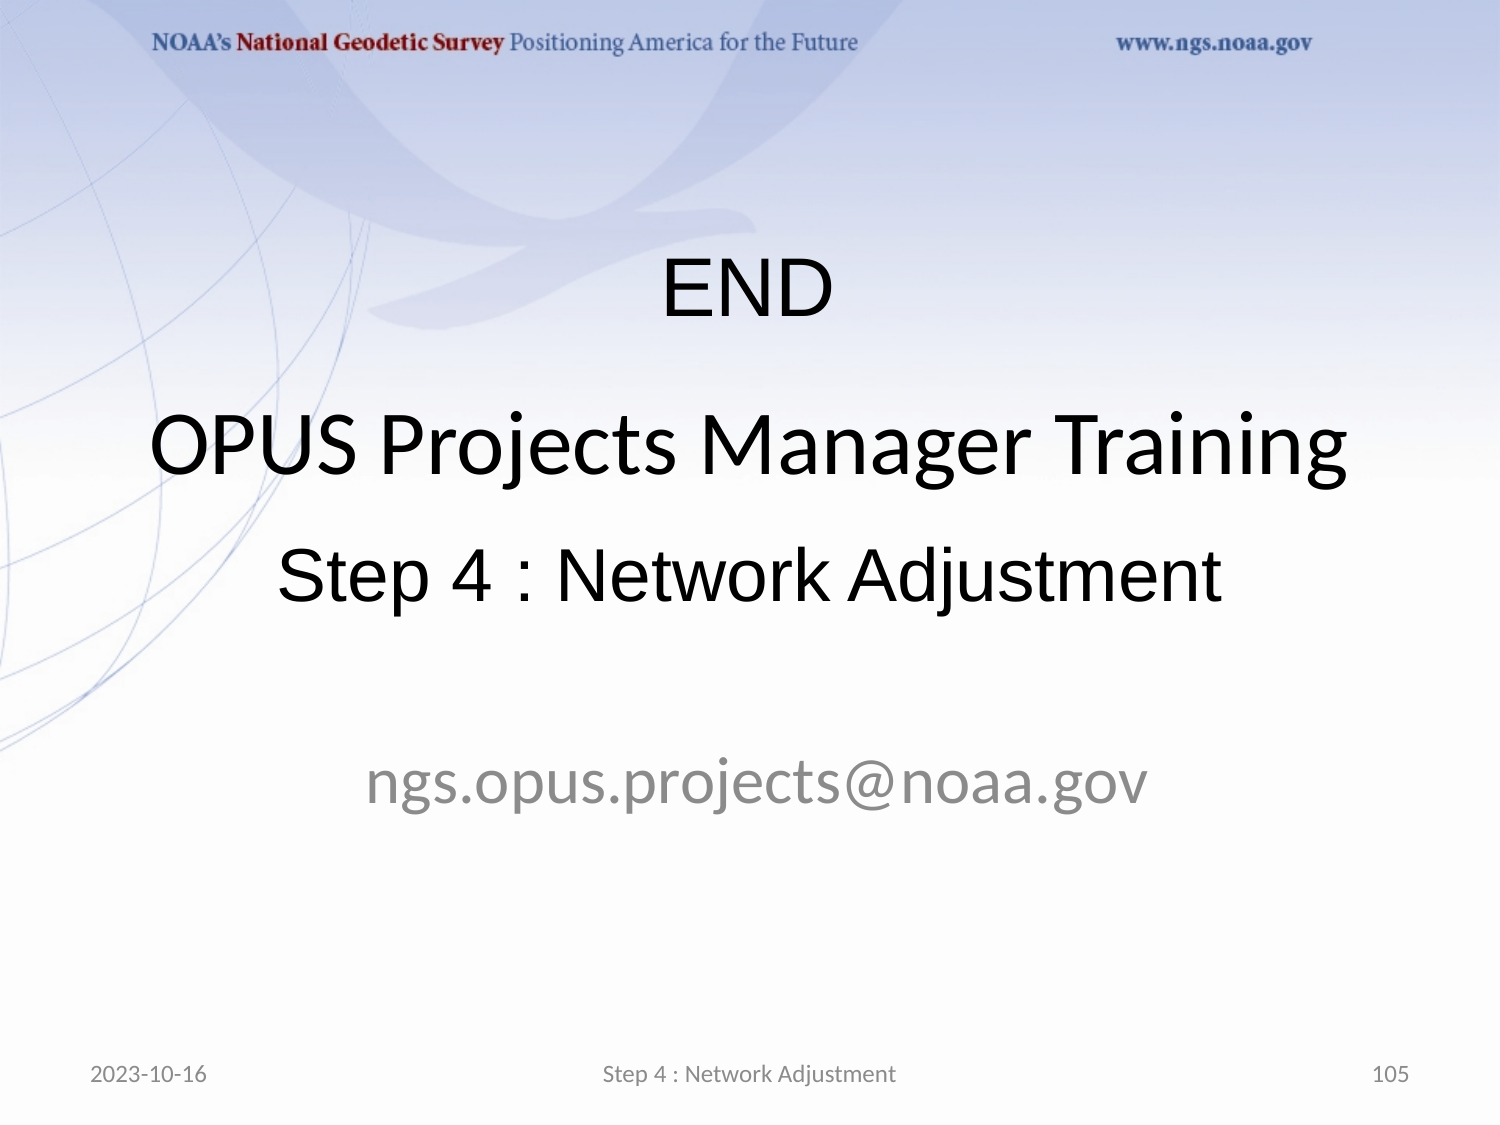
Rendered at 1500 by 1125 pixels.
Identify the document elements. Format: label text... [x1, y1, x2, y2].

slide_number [75, 1042, 425, 1103]
text_box END [645, 225, 855, 341]
text_box OPUS Projects Manager Training [112, 375, 1388, 488]
slide_number 105 [1074, 1042, 1425, 1103]
picture [0, 0, 1500, 1125]
subtitle ngs.opus.projects@noaa.gov [224, 648, 1276, 937]
text_box Step 4 : Network Adjustment [112, 488, 1388, 654]
footer Step 4 : Network Adjustment [512, 1042, 988, 1103]
